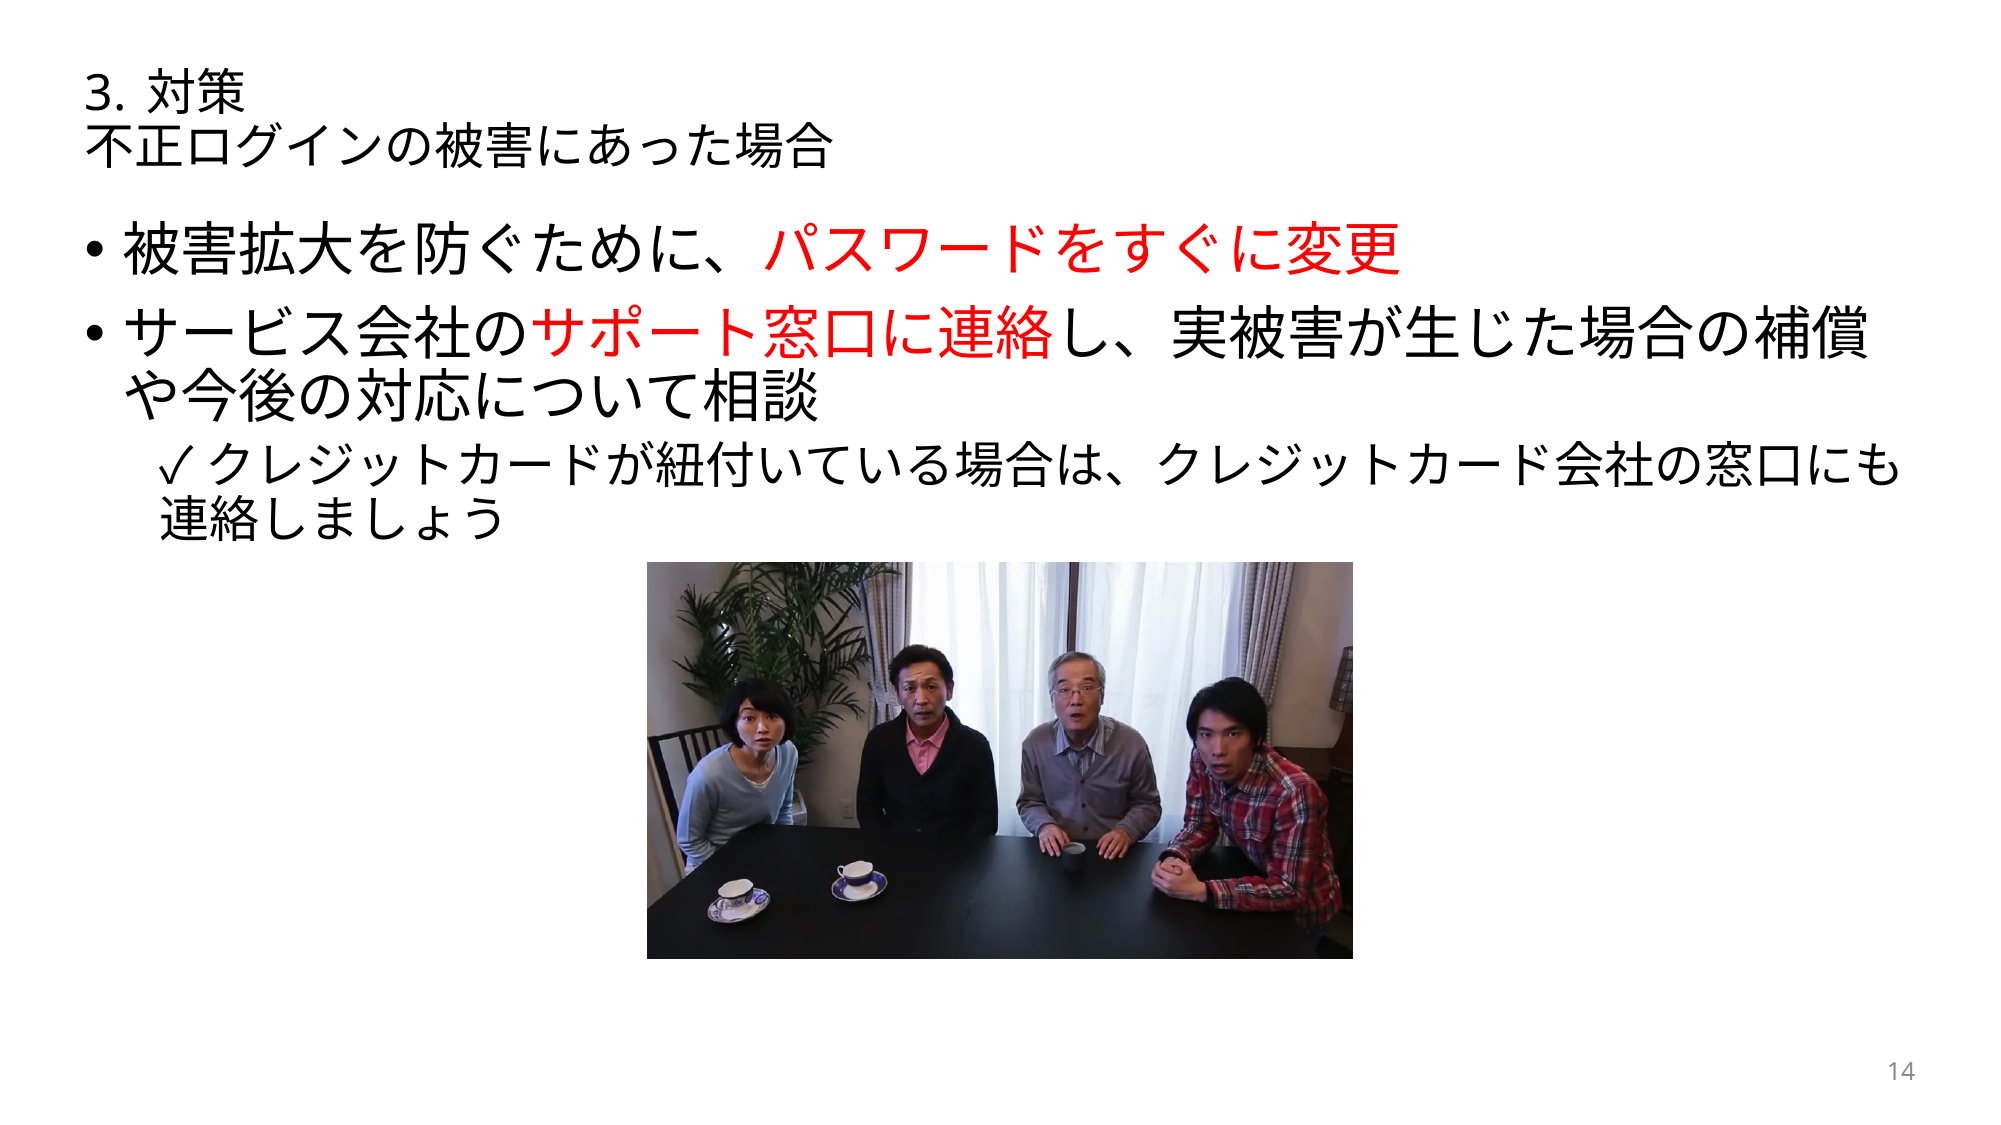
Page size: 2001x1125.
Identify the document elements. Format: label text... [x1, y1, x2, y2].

slide_number 14 [1480, 1042, 1931, 1103]
picture [647, 562, 1353, 959]
title 3. 対策 不正ログインの被害にあった場合 [69, 59, 1931, 183]
list 被害拡大を防ぐために、パスワードをすぐに変更 サービス会社のサポート窓口に連絡し、実被害が生じた場合の補償や今後の対応について相談 ✓クレジットカードが紐付いている場合は、クレジットカード会社の窓口にも連絡しましょう [69, 212, 1931, 1014]
